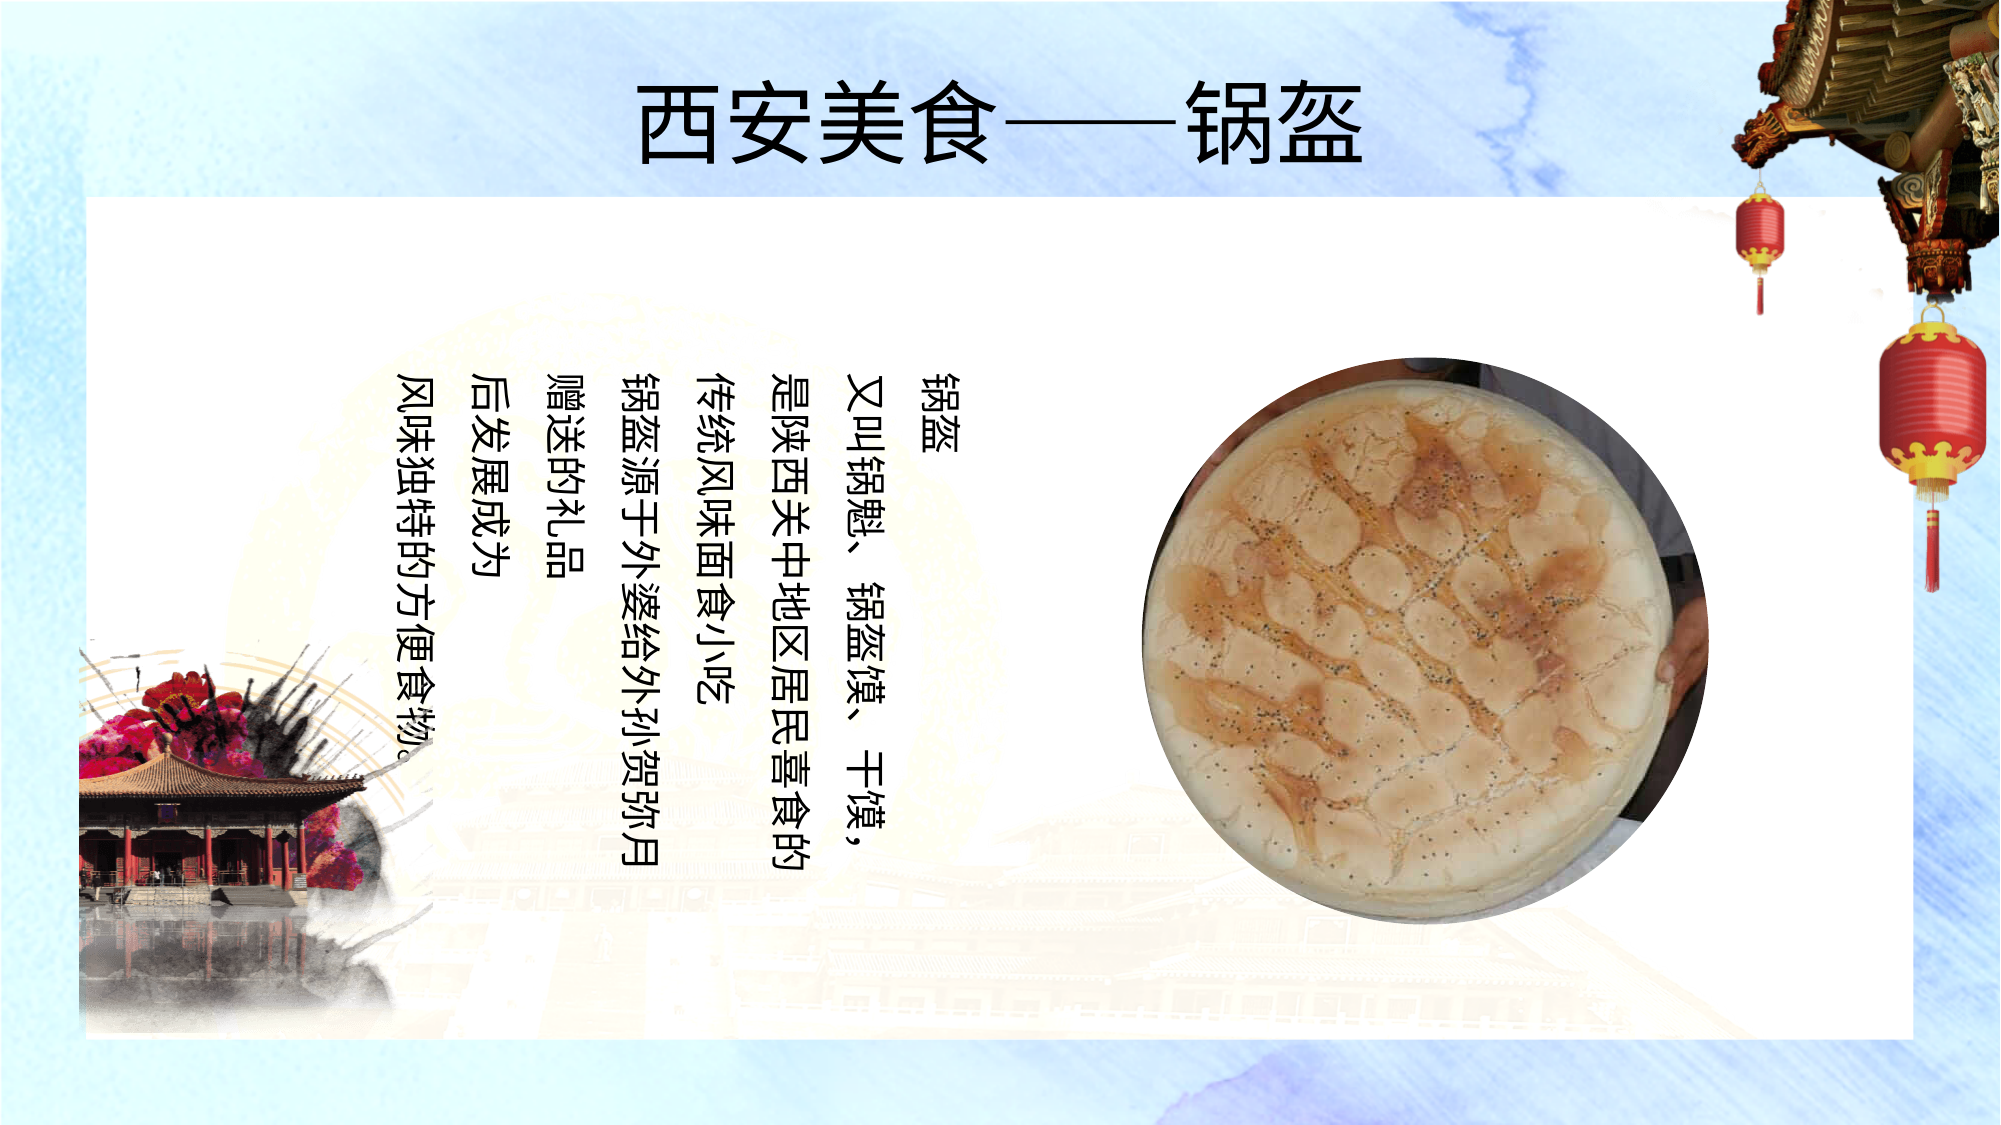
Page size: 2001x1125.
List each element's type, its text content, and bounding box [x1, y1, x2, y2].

text_box 锅盔 又叫锅魁、锅盔馍、干馍， 是陕西关中地区居民喜食的传统风味面食小吃 锅盔源于外婆给外孙贺弥月赠送的礼品 后发展成为 风味独特的方便食物。 [363, 357, 1000, 910]
picture [3, 0, 2000, 1125]
title 西安美食——锅盔 [137, 59, 1863, 197]
